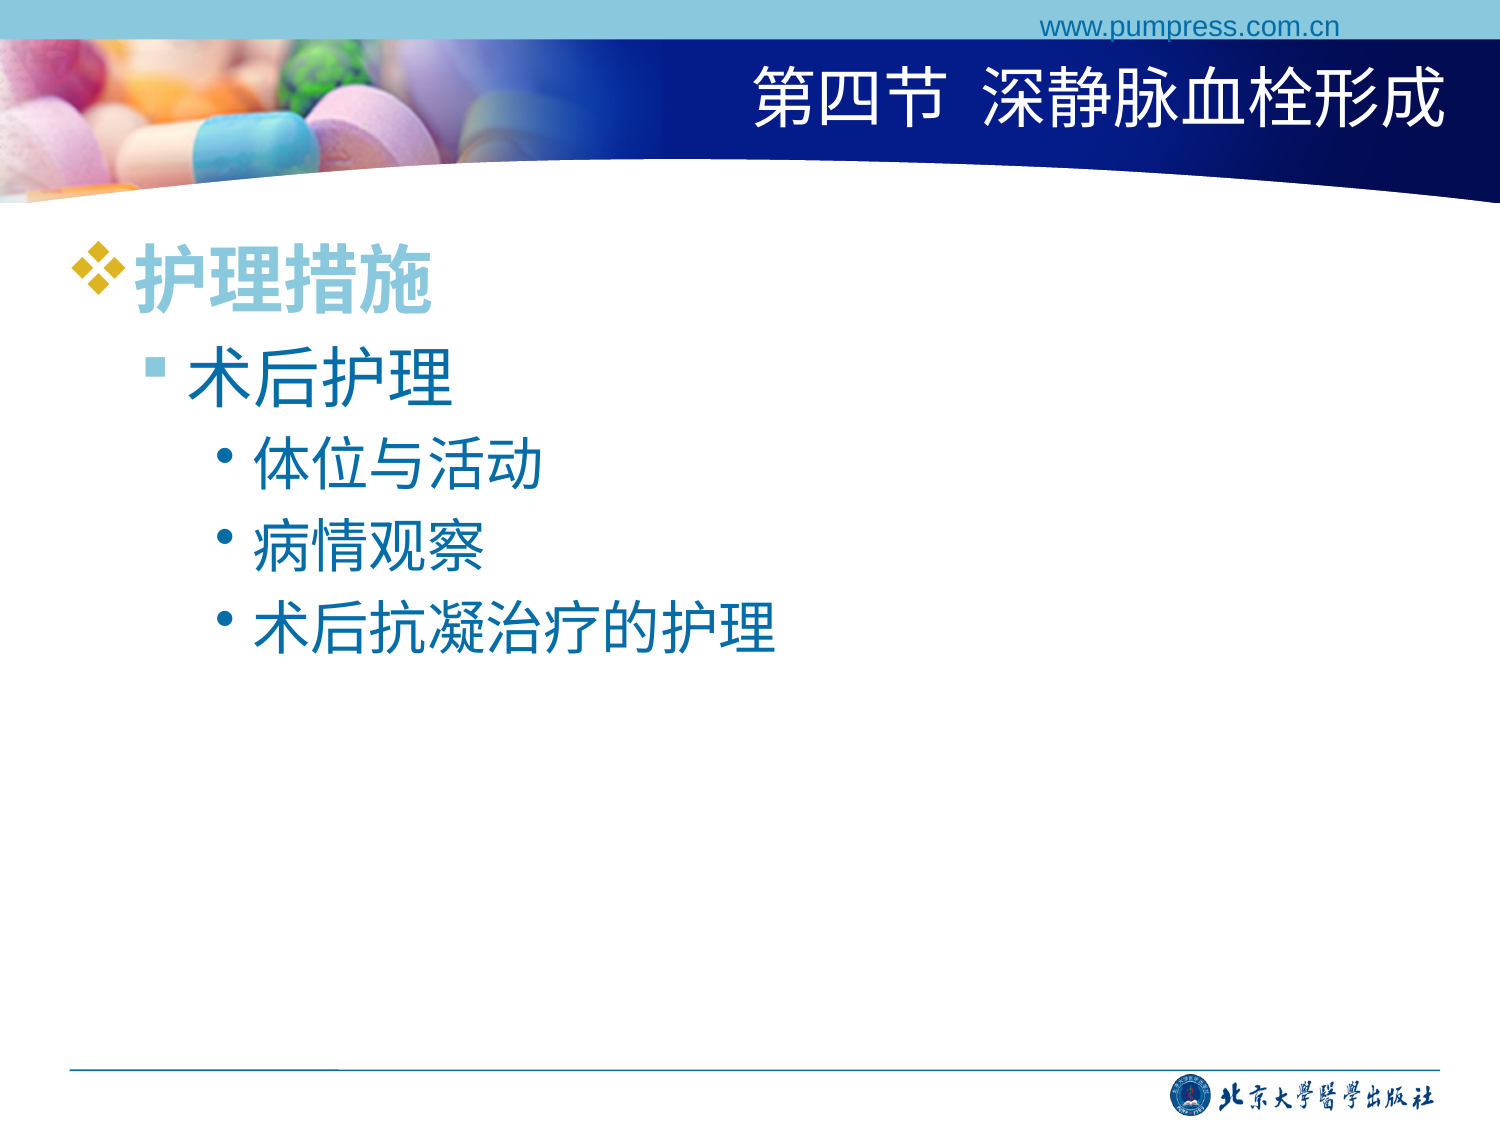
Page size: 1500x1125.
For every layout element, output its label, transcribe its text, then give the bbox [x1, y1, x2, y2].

list 护理措施 术后护理 体位与活动 病情观察 术后抗凝治疗的护理 [49, 224, 1463, 1026]
picture [1170, 1074, 1436, 1118]
title 第四节 深静脉血栓形成 [137, 49, 1463, 143]
slide_number www.pumpress.com.cn [1025, 0, 1463, 38]
picture [0, 40, 1500, 203]
